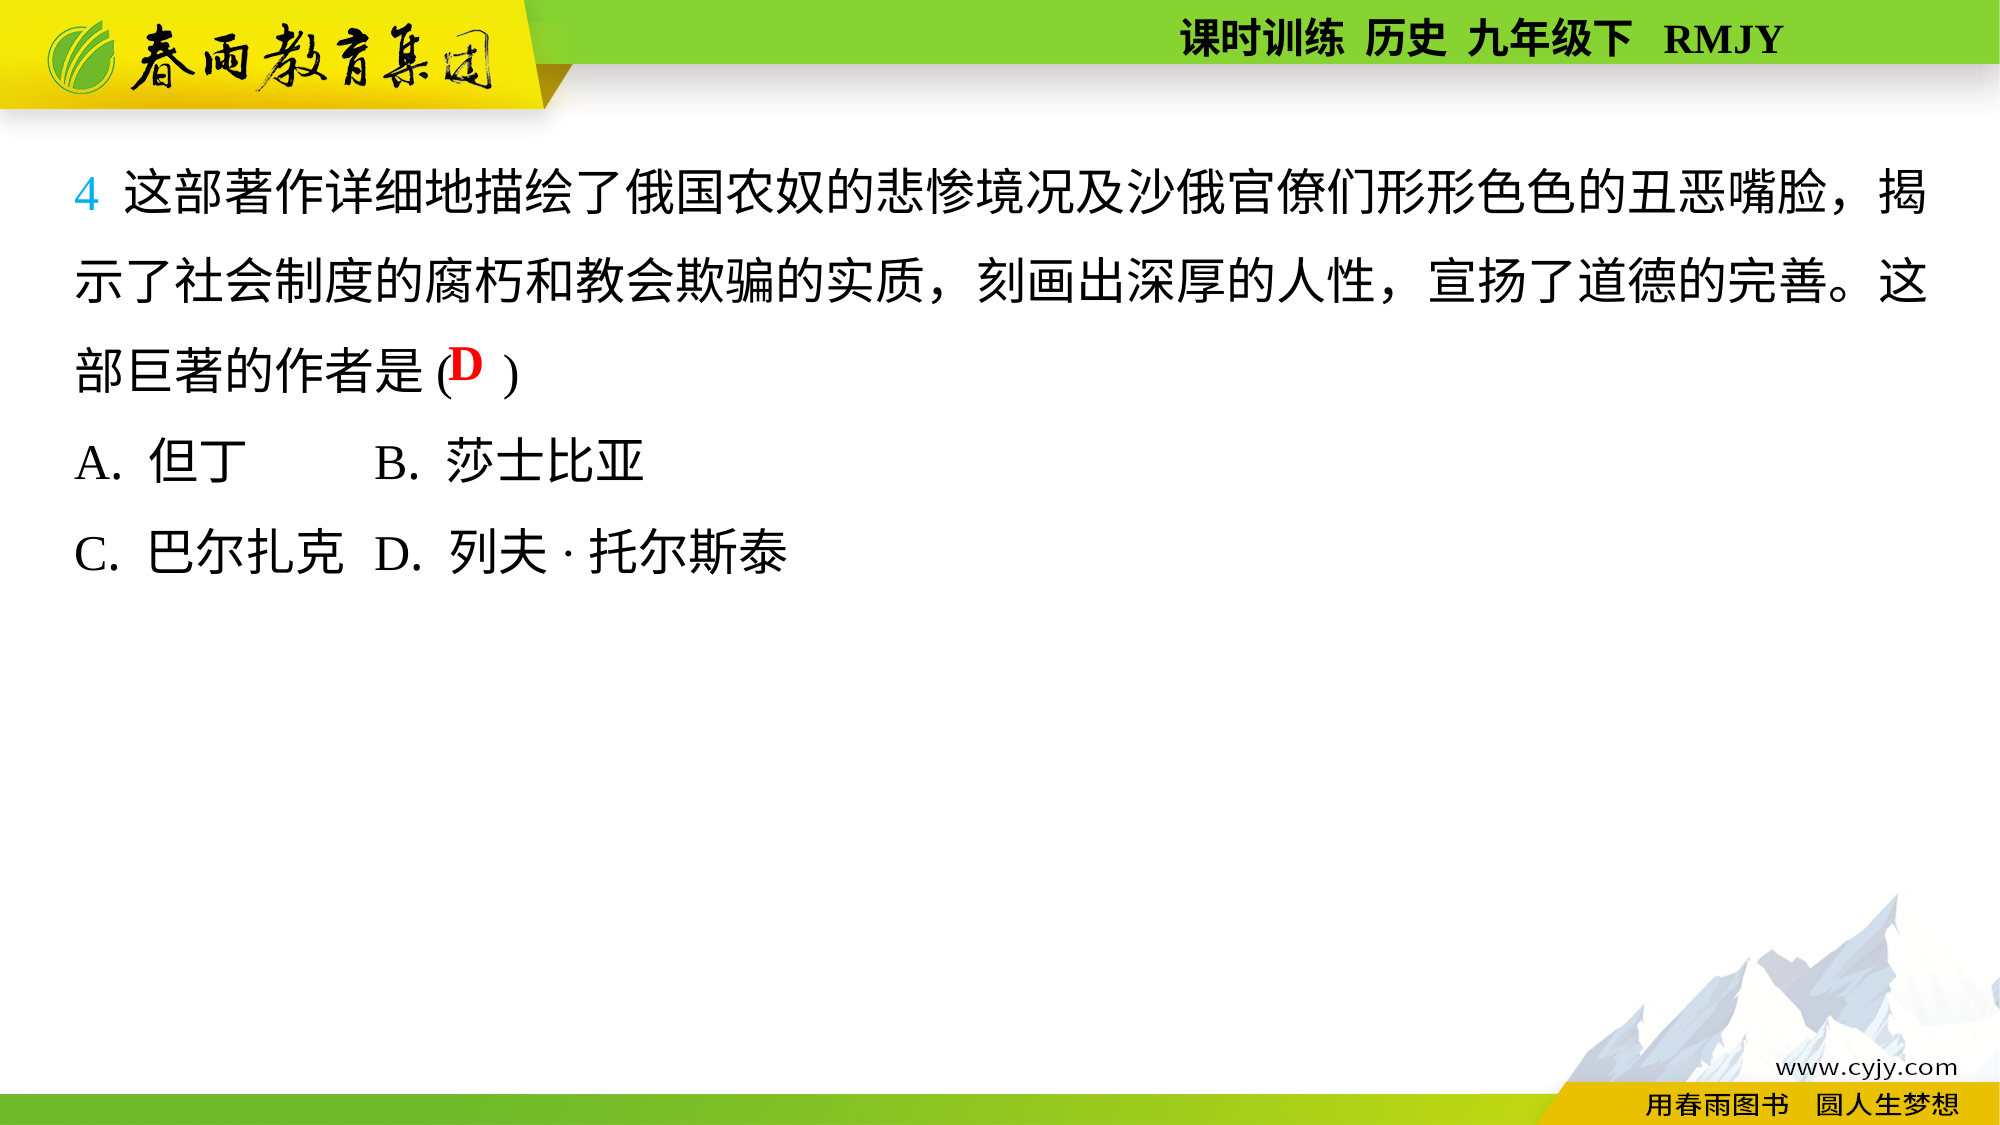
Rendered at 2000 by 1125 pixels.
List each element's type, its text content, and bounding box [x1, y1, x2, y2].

list 4 这部著作详细地描绘了俄国农奴的悲惨境况及沙俄官僚们形形色色的丑恶嘴脸，揭示了社会制度的腐朽和教会欺骗的实质，刻画出深厚的人性，宣扬了道德的完善。这部巨著的作者是( ) A. 但丁 B. 莎士比亚 C. 巴尔扎克 D. 列夫·托尔斯泰 [59, 122, 1944, 592]
text_box D [433, 323, 500, 399]
picture [0, 0, 2000, 1125]
